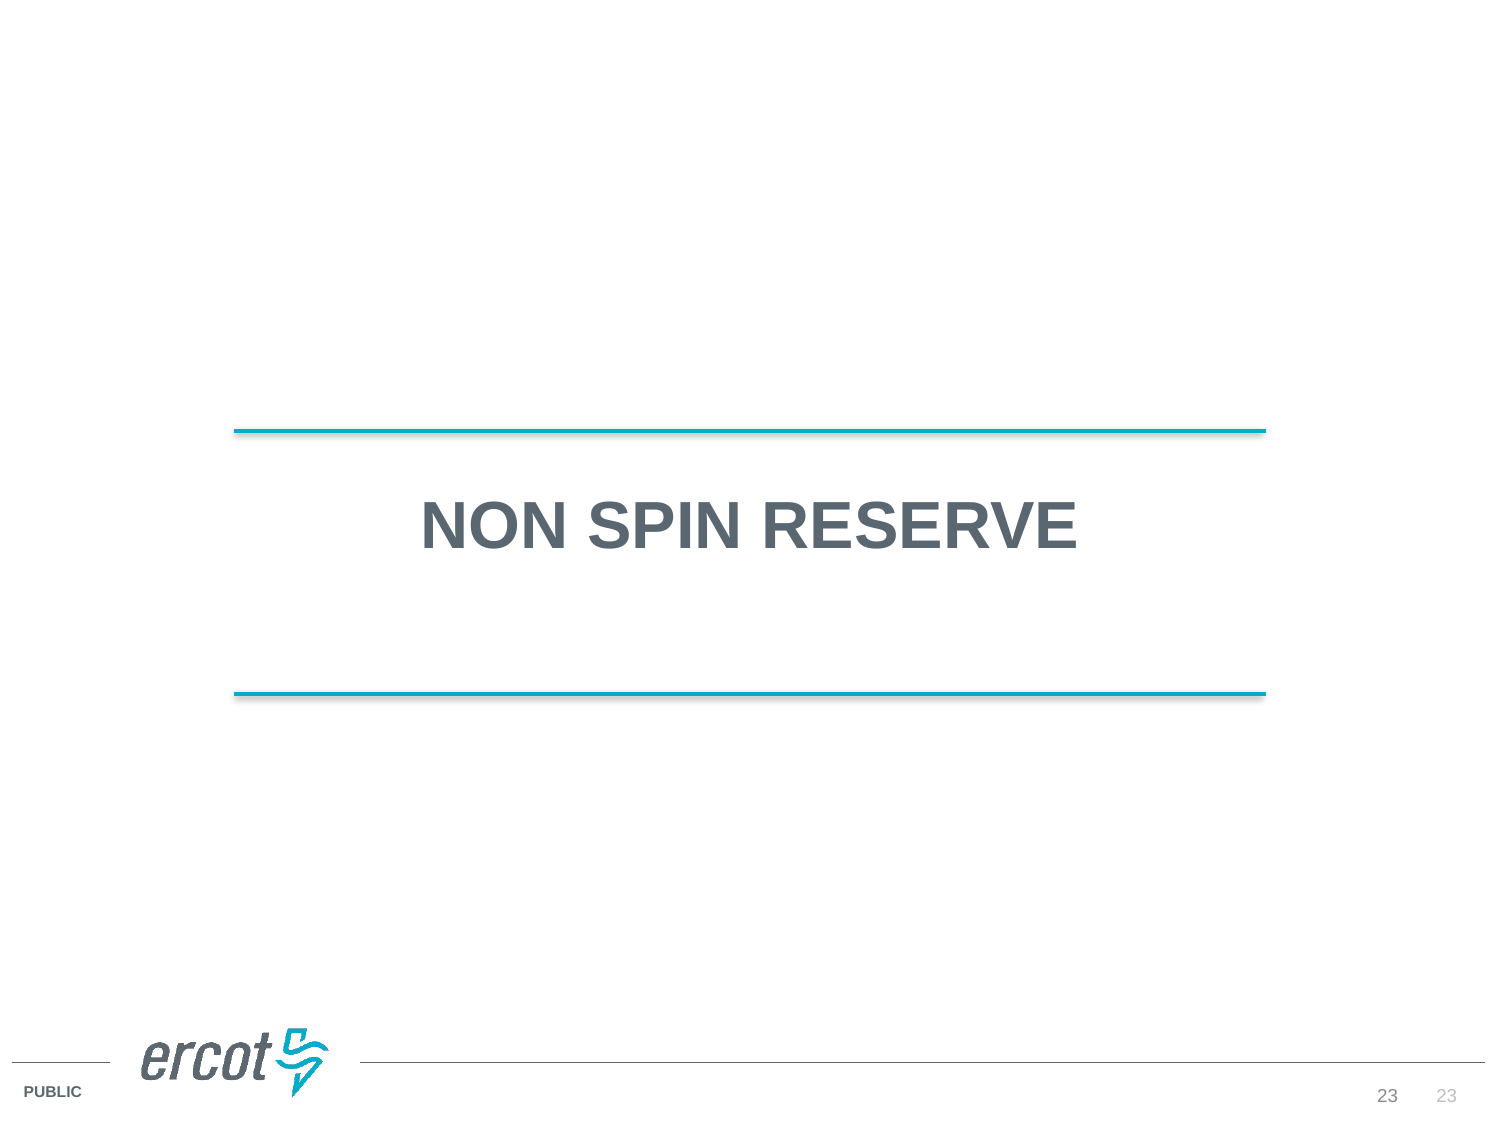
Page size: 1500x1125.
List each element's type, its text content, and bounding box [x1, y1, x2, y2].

list Non Spin Reserve [234, 474, 1266, 638]
picture [137, 1024, 332, 1100]
slide_number 23 [1350, 1077, 1425, 1113]
